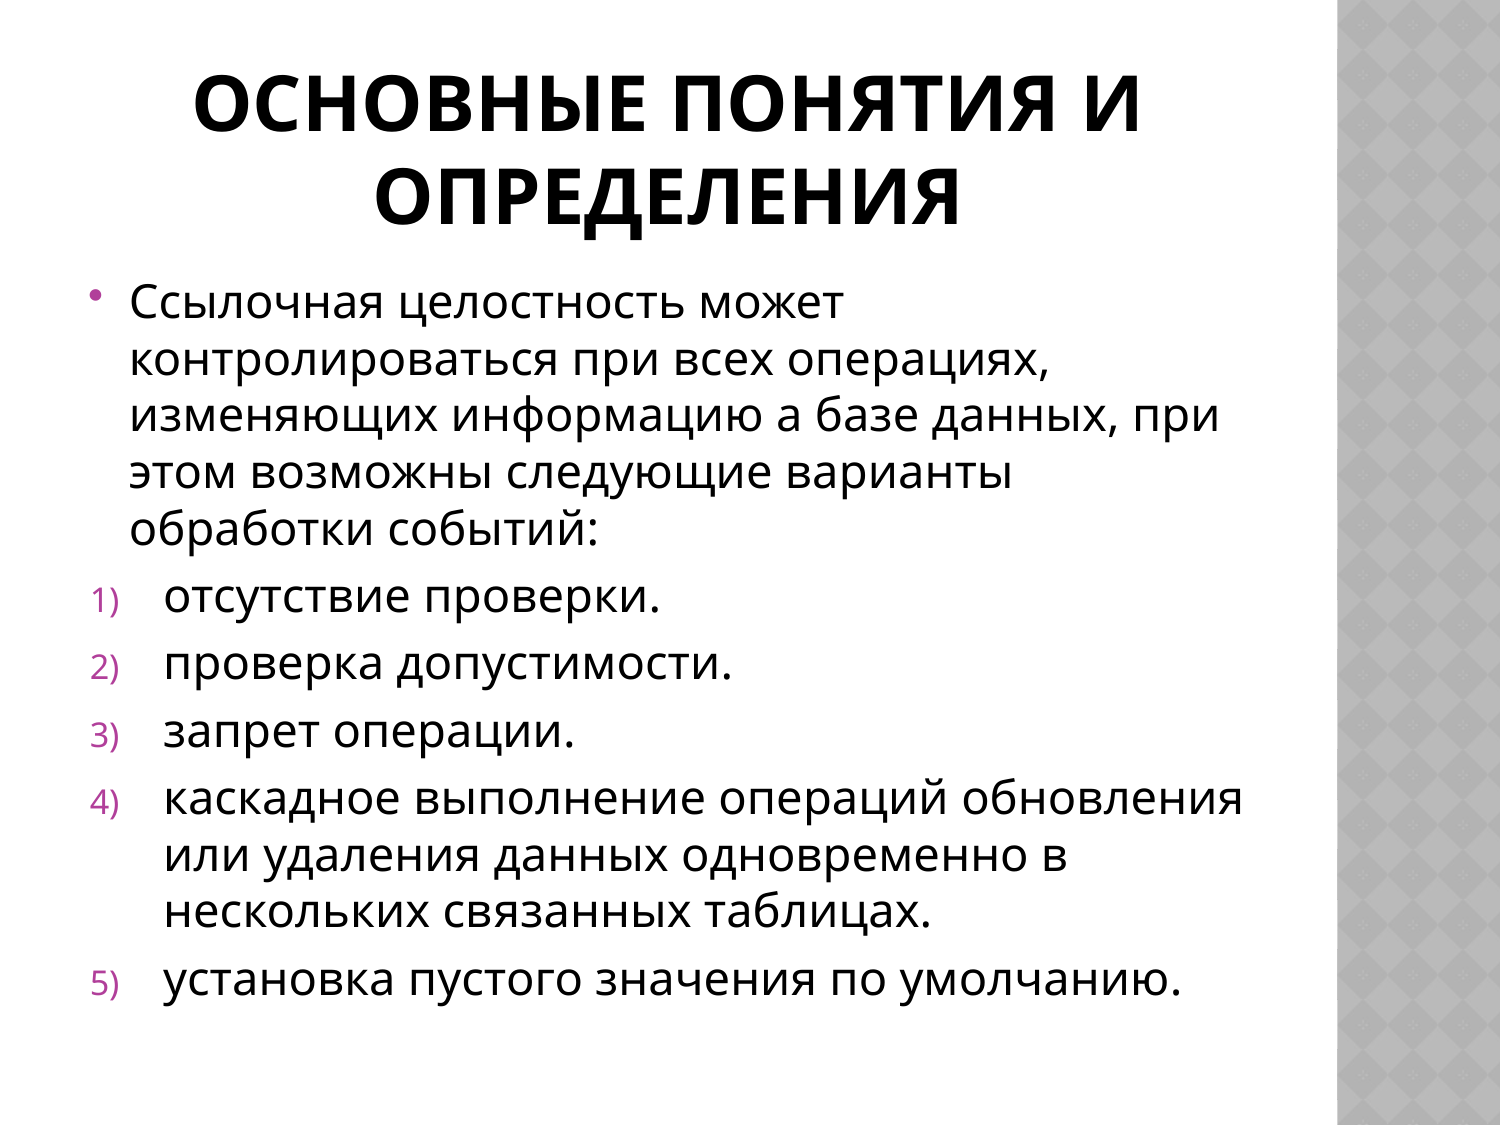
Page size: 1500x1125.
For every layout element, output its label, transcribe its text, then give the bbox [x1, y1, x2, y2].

title Основные понятия и определения [75, 52, 1263, 240]
list Ссылочная целостность может контролироваться при всех операциях, изменяющих информацию а базе данных, при этом возможны следующие варианты обработки событий: отсутствие проверки. проверка допустимости. запрет операции. каскадное выполнение операций обновления или удаления данных одновременно в нескольких связанных таблицах. установка пустого значения по умолчанию. [75, 264, 1263, 1059]
